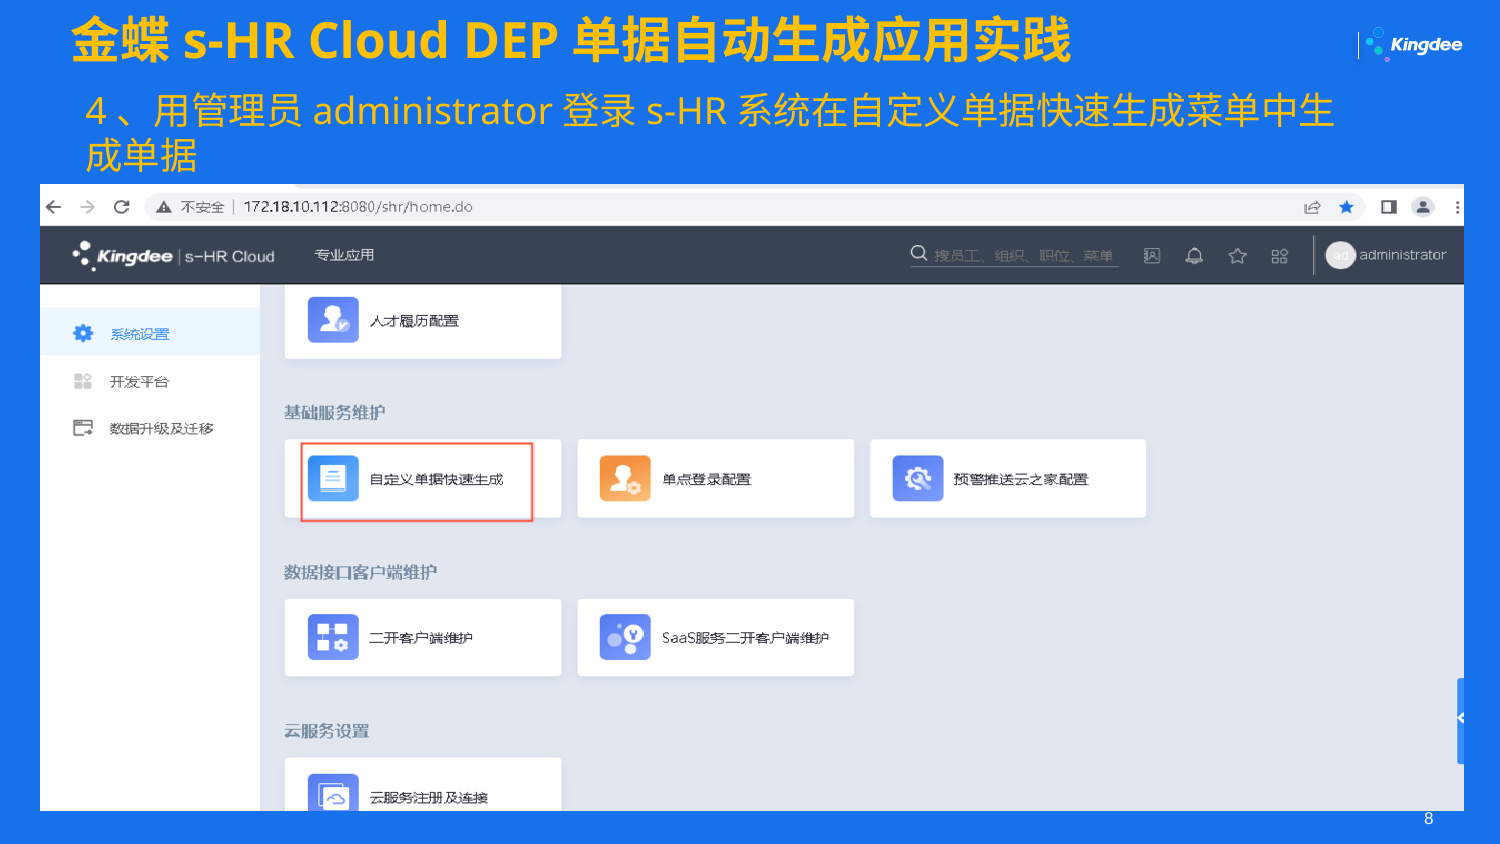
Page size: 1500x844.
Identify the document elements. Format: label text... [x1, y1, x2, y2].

text_box 4、用管理员administrator登录s-HR系统在自定义单据快速生成菜单中生成单据 [70, 79, 1358, 183]
picture [1449, 15, 1466, 76]
title 金蝶s-HR Cloud DEP单据自动生成应用实践 [70, 8, 1449, 95]
picture [40, 184, 1465, 811]
